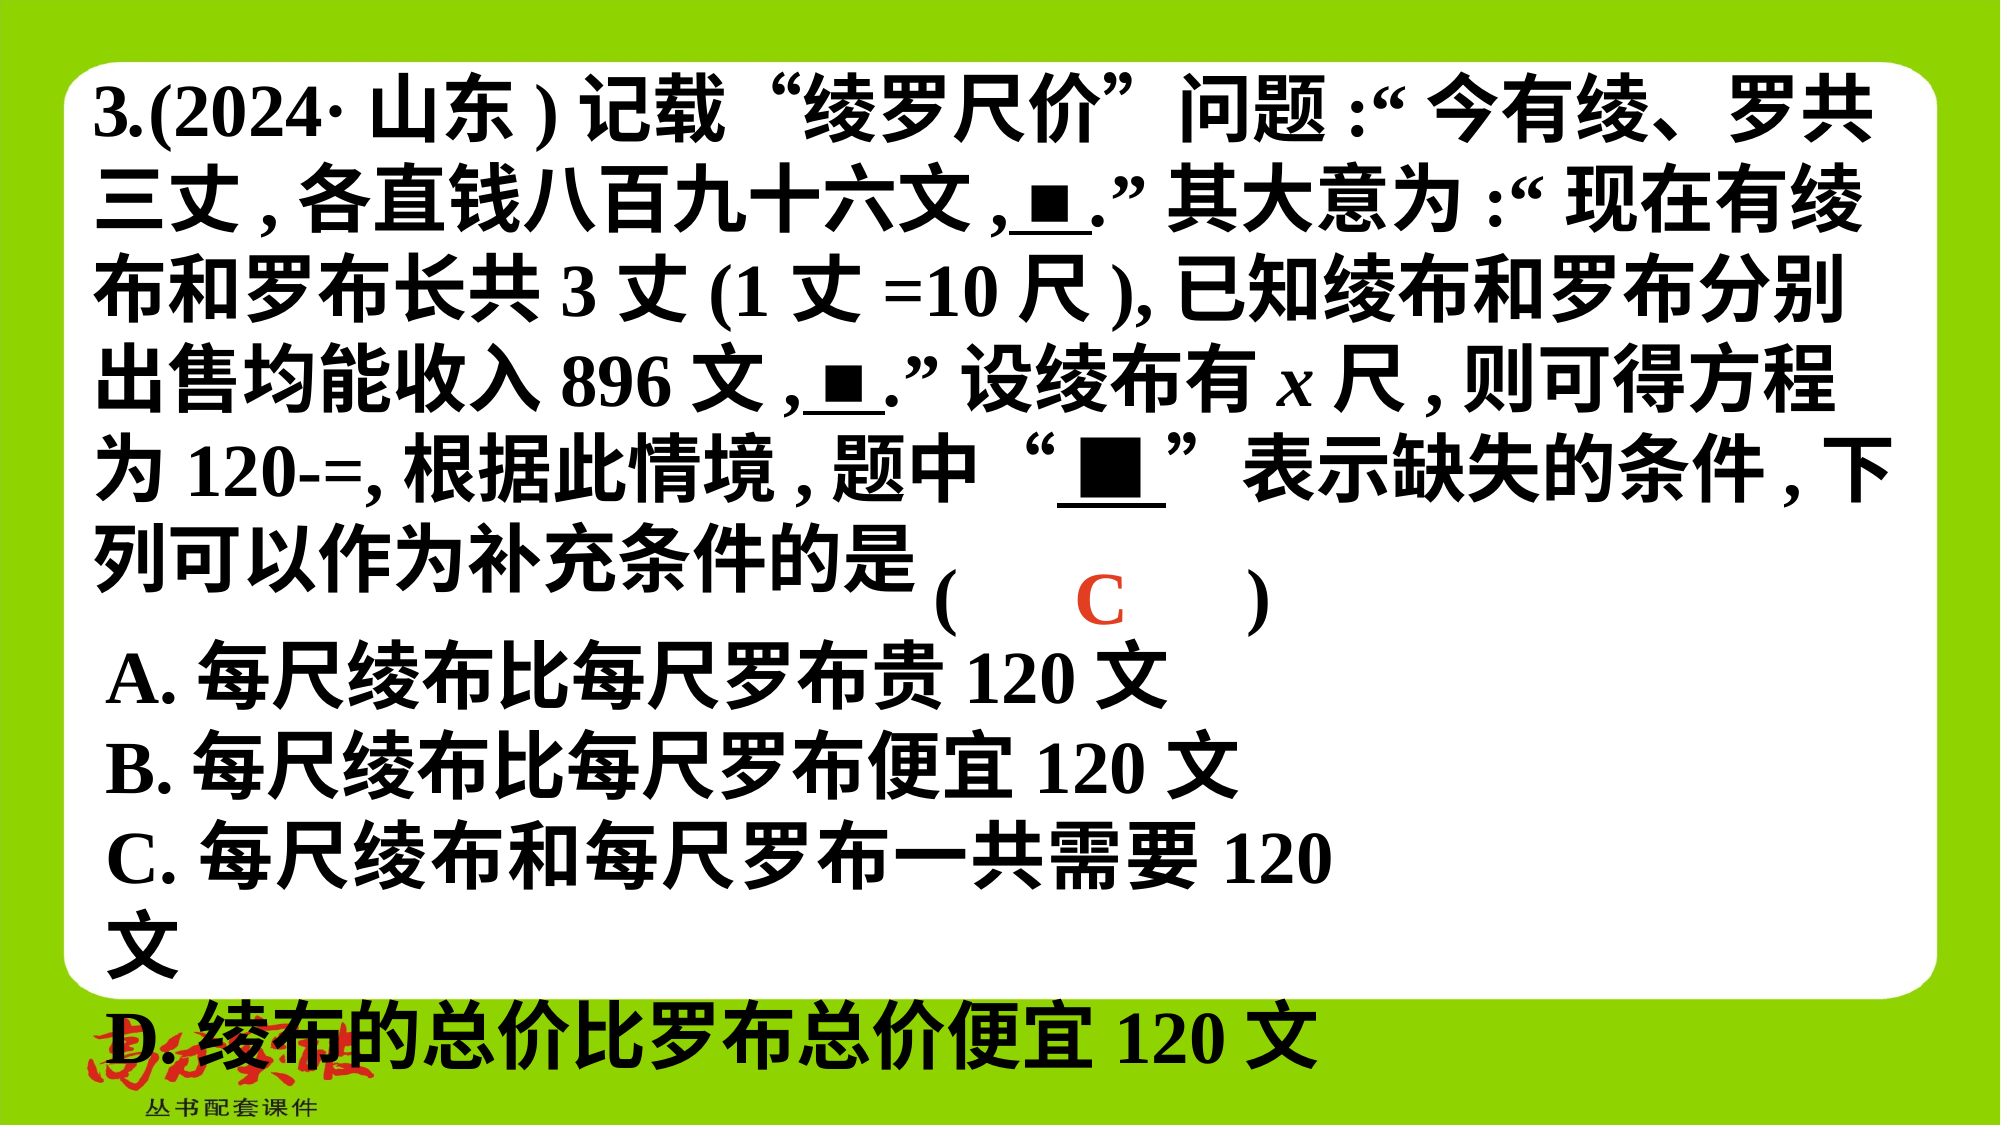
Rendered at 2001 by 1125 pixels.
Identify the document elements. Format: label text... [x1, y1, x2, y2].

text_box C [1060, 542, 1145, 648]
text_box A.每尺绫布比每尺罗布贵120文 B.每尺绫布比每尺罗布便宜120文 C.每尺绫布和每尺罗布一共需要120文 D.绫布的总价比罗布总价便宜120文 [90, 621, 1367, 1087]
text_box ( ) [918, 538, 1286, 621]
picture [0, 0, 2001, 1125]
